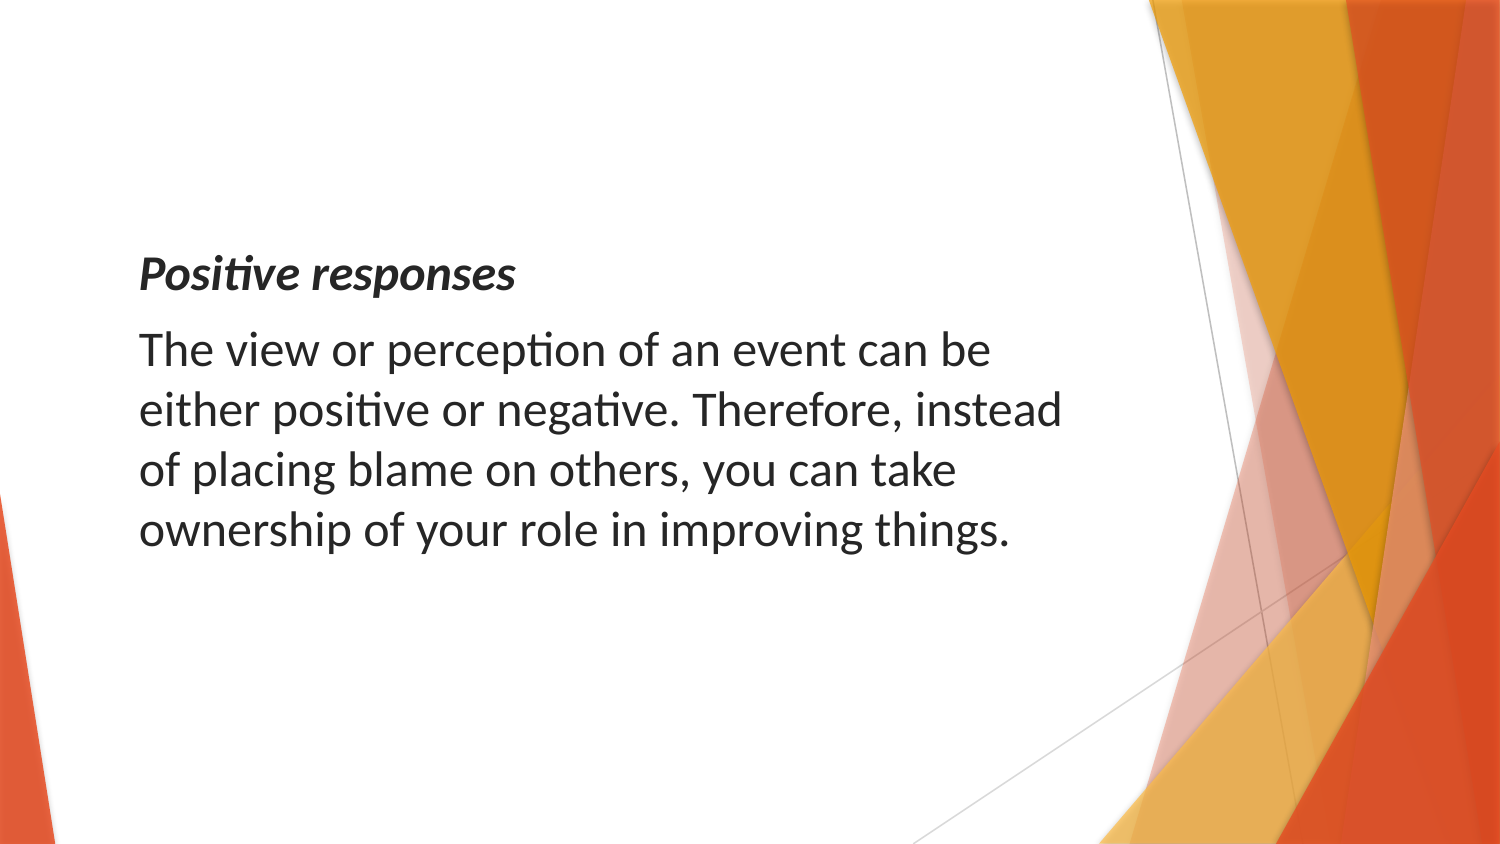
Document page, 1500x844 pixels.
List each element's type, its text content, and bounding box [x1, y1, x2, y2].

list Positive responses The view or perception of an event can be either positive or negative. Therefore, instead of placing blame on others, you can take ownership of your role in improving things. [123, 232, 1093, 670]
